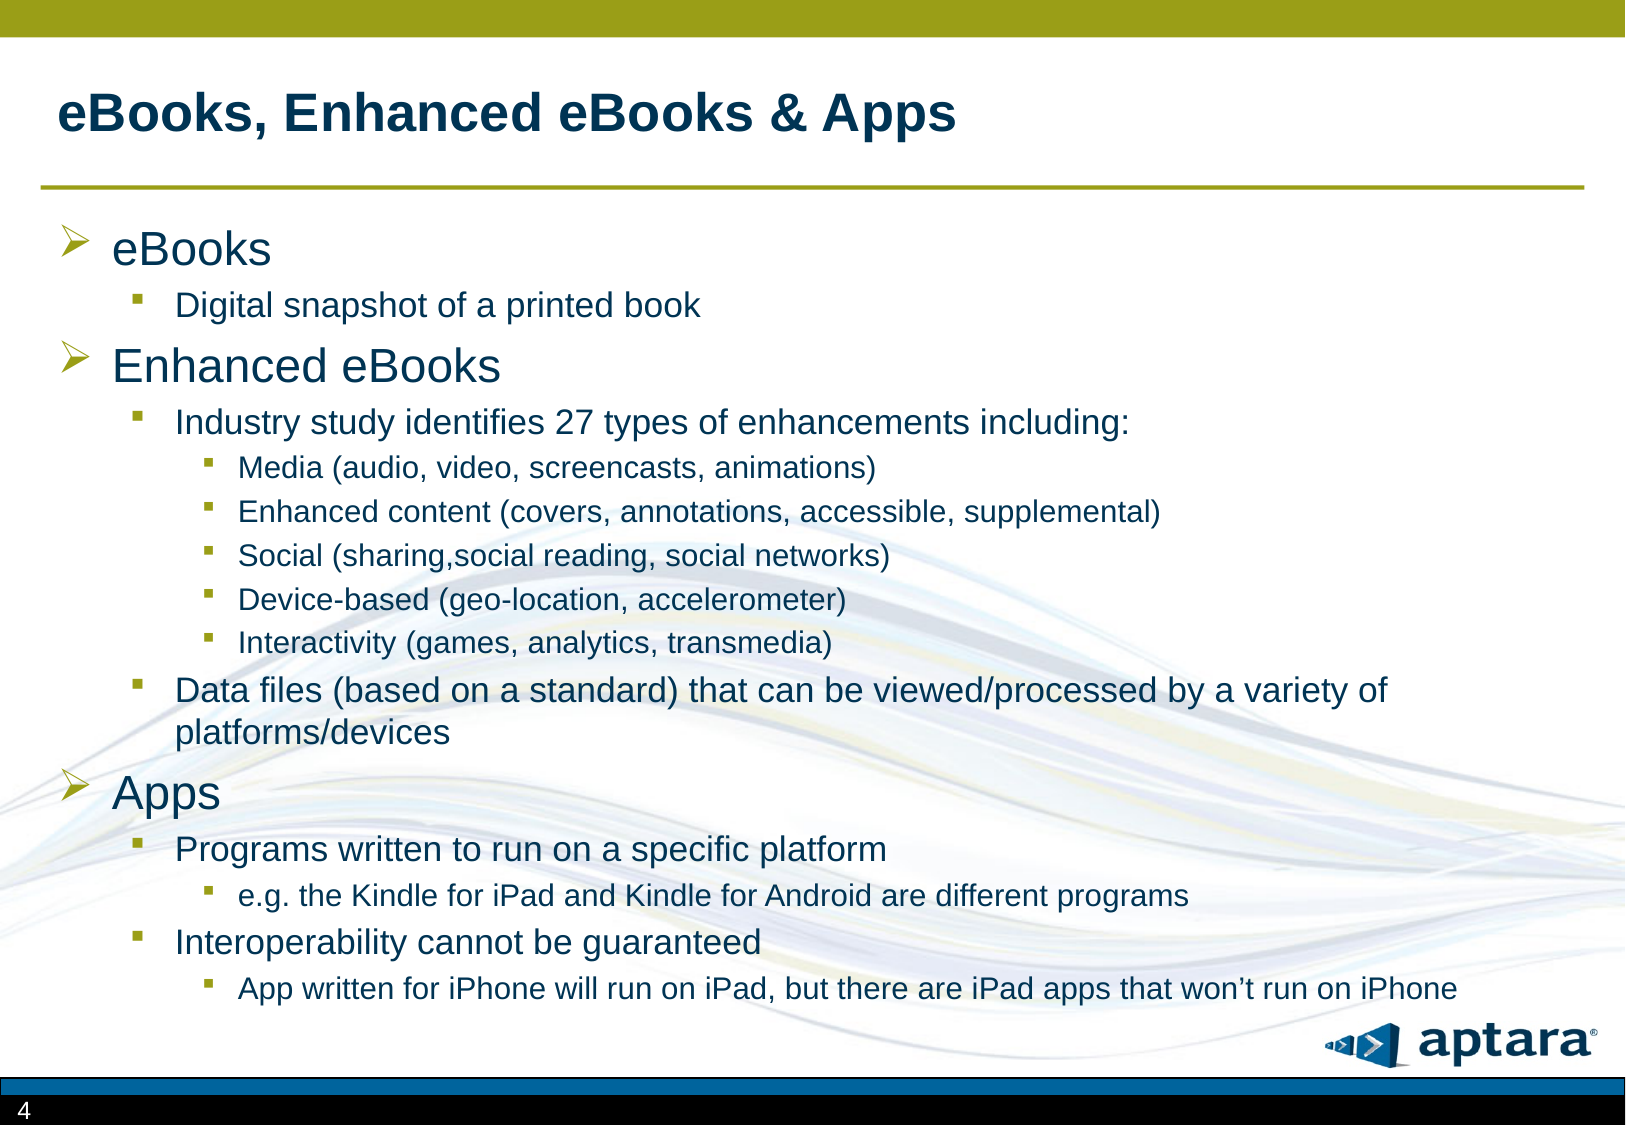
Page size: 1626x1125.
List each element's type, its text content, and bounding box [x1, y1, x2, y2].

picture [0, 496, 1625, 1074]
list eBooks Digital snapshot of a printed book Enhanced eBooks Industry study identifies 27 types of enhancements including: Media (audio, video, screencasts, animations) Enhanced content (covers, annotations, accessible, supplemental) Social (sharing,social reading, social networks) Device-based (geo-location, accelerometer) Interactivity (games, analytics, transmedia) Data files (based on a standard) that can be viewed/processed by a variety of platforms/devices Apps Programs written to run on a specific platform e.g. the Kindle for iPad and Kindle for Android are different programs Interoperability cannot be guaranteed App written for iPhone will run on iPad, but there are iPad apps that won’t run on iPhone [42, 210, 1587, 1041]
slide_number 4 [2, 1086, 144, 1125]
title eBooks, Enhanced eBooks & Apps [42, 37, 1584, 182]
